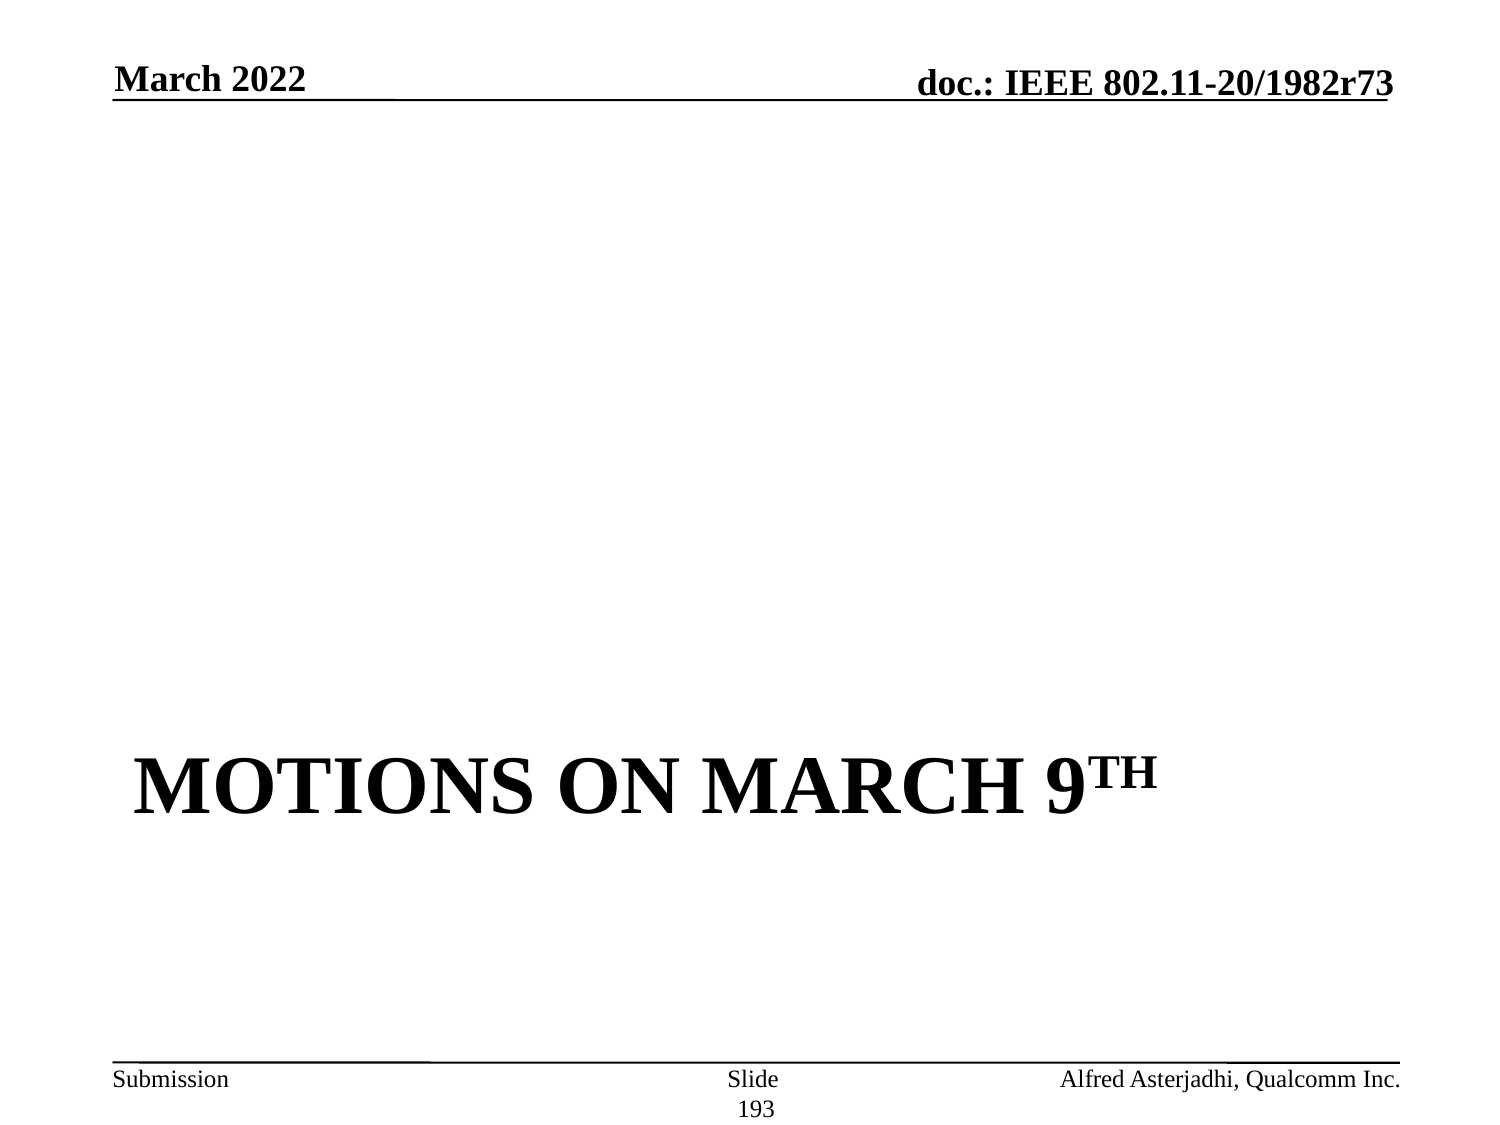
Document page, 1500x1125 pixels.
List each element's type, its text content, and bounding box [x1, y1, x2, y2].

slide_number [114, 54, 423, 100]
footer Alfred Asterjadhi, Qualcomm Inc. [878, 1061, 1402, 1093]
title Motions on March 9th [118, 722, 1394, 947]
slide_number Slide 193 [712, 1061, 800, 1123]
